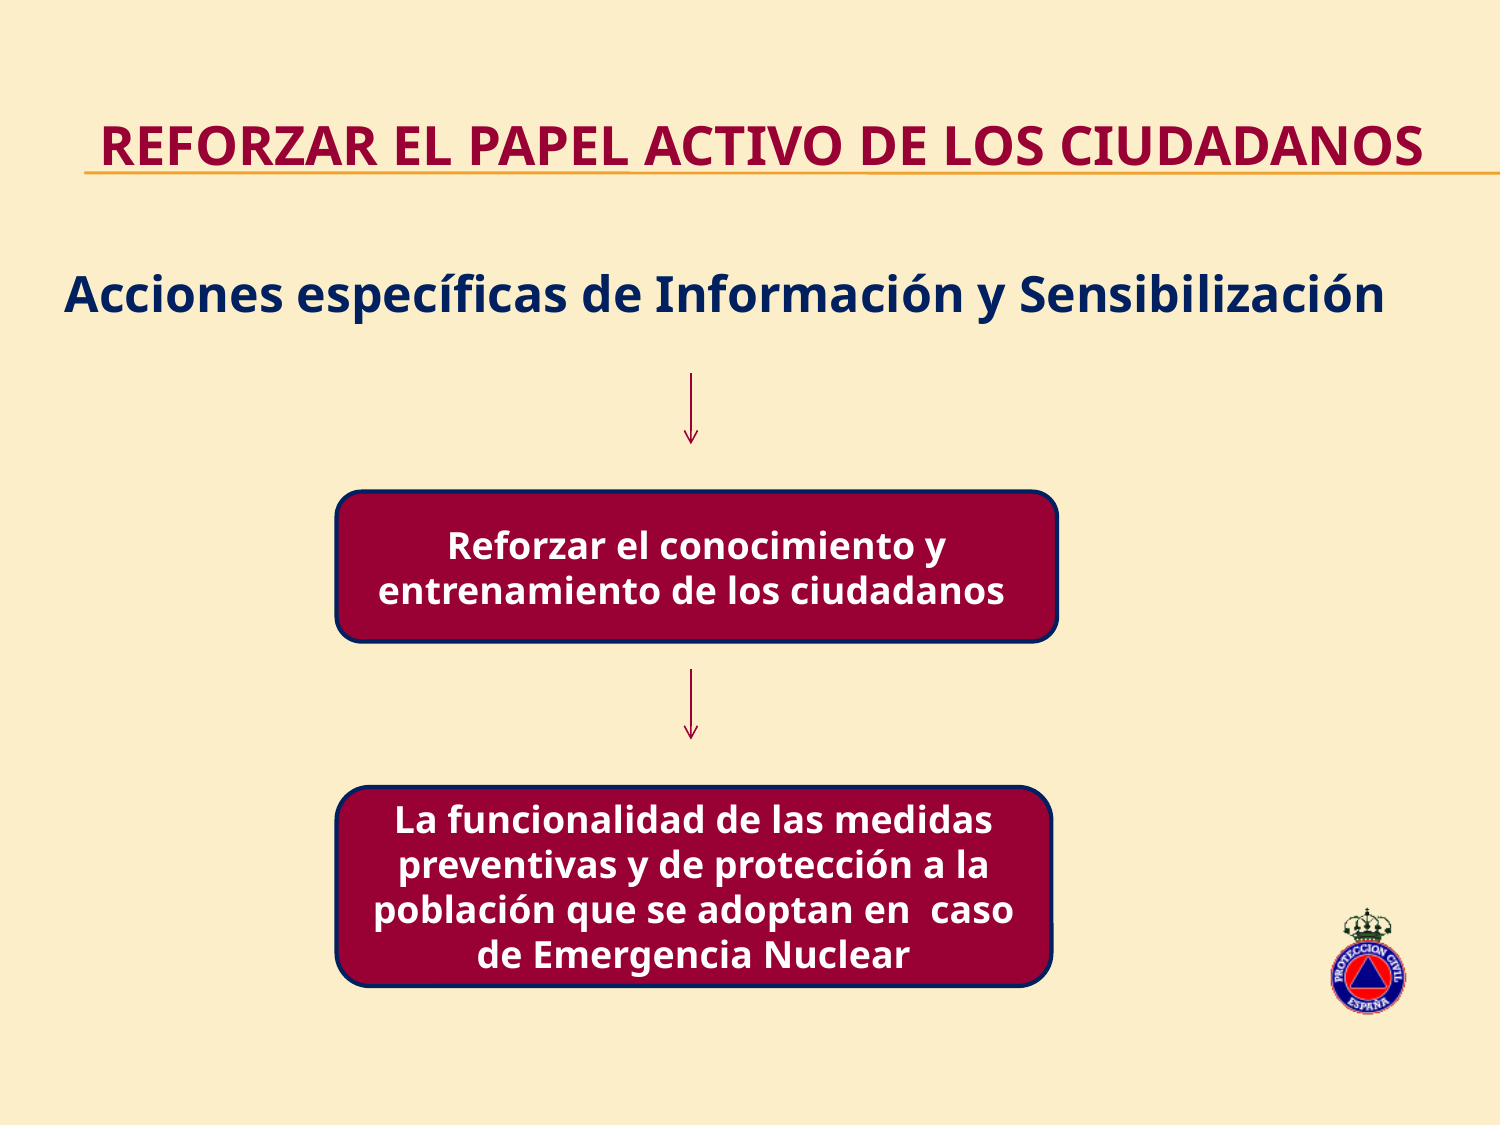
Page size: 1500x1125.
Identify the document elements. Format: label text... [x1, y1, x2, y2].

picture [1328, 904, 1408, 1019]
title REFORZAR EL PAPEL ACTIVO DE LOS CIUDADANOS [50, 75, 1475, 213]
list Acciones específicas de Información y Sensibilización [49, 254, 1476, 998]
text_box Reforzar el conocimiento y entrenamiento de los ciudadanos [334, 489, 1060, 644]
text_box La funcionalidad de las medidas preventivas y de protección a la población que se adoptan en caso de Emergencia Nuclear [334, 784, 1054, 989]
